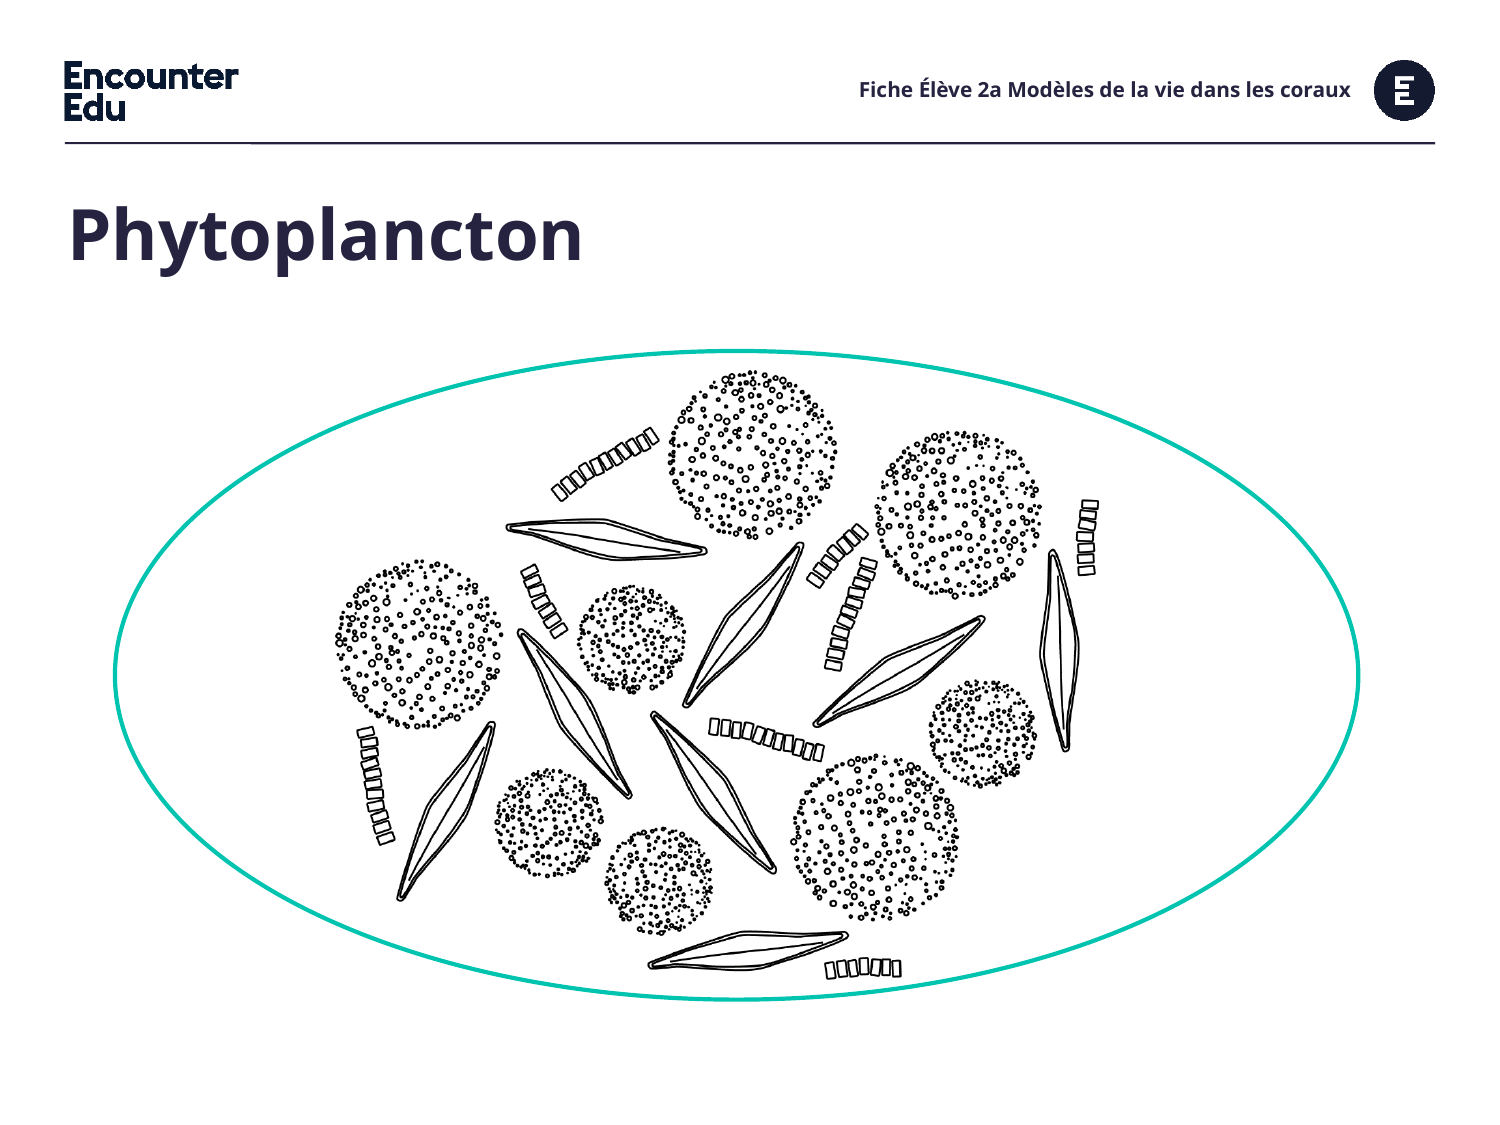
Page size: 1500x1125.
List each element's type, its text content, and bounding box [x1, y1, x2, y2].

list Phytoplancton [59, 191, 929, 394]
text_box [1099, 411, 1359, 939]
text_box [929, 366, 947, 370]
picture [1372, 58, 1436, 122]
text_box [114, 427, 335, 923]
picture [335, 370, 1099, 980]
text_box [523, 980, 950, 1000]
picture [60, 59, 243, 122]
title Fiche Élève 2a Modèles de la vie dans les coraux [749, 67, 1359, 114]
